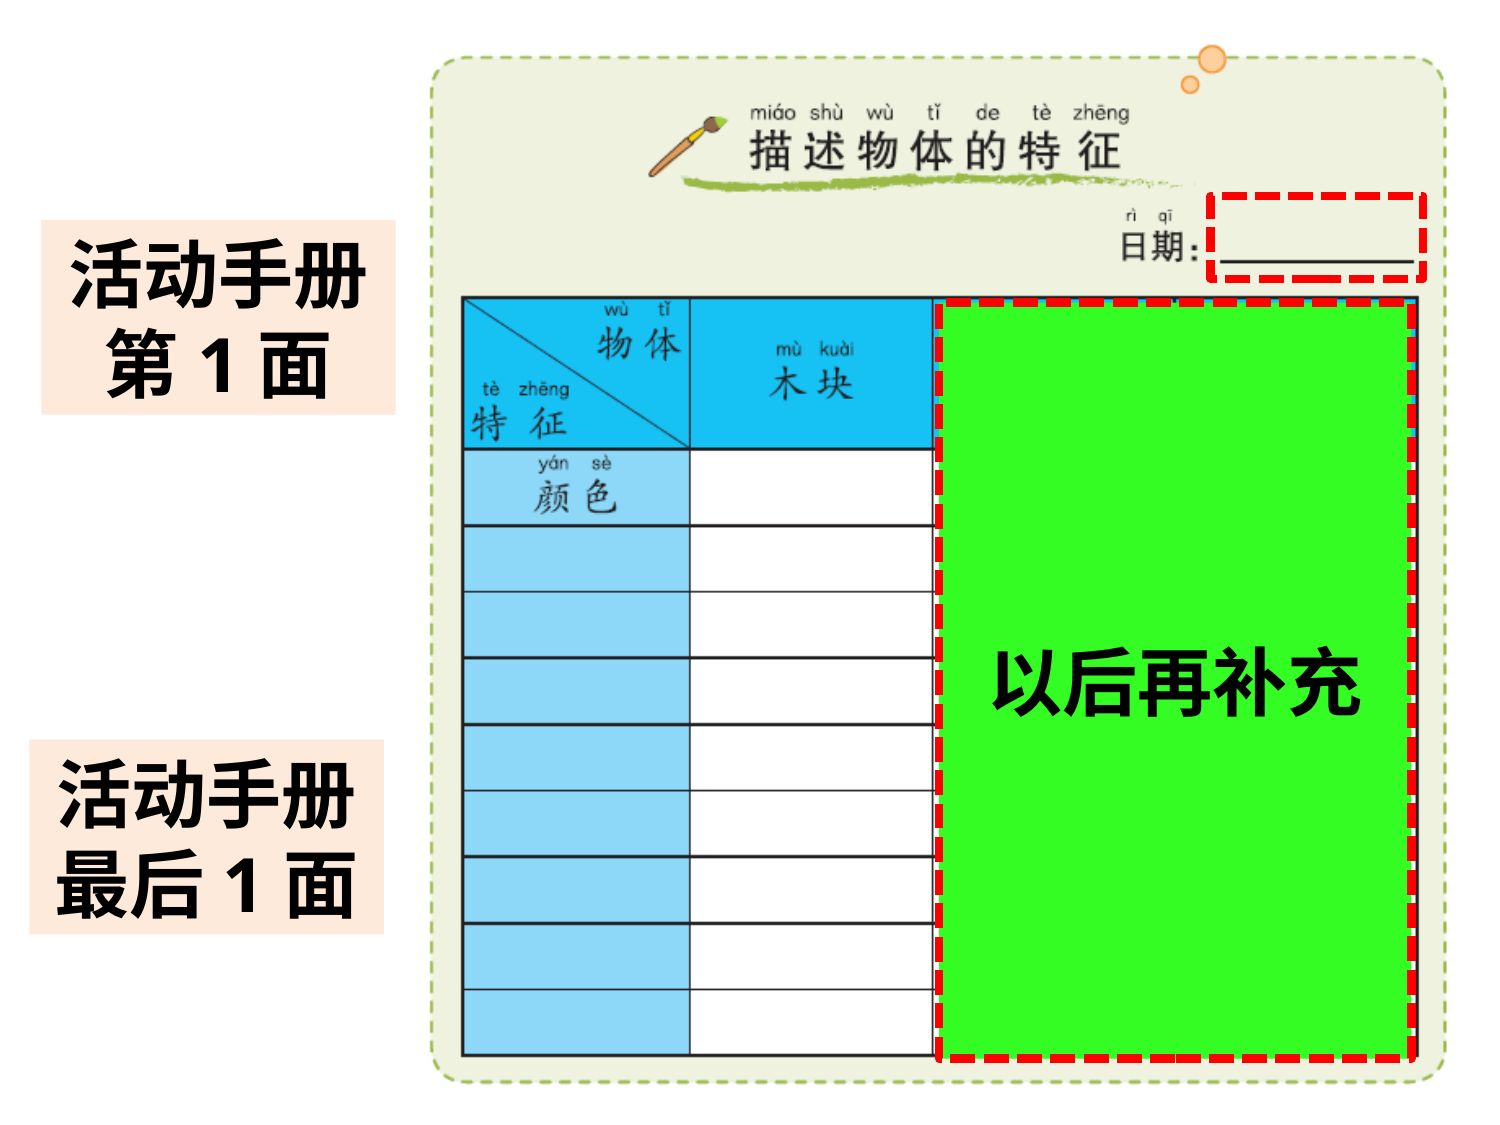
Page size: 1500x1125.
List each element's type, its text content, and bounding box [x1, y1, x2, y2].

picture [418, 42, 1455, 1090]
text_box 活动手册 最后1面 [29, 739, 384, 935]
text_box 活动手册 第1面 [41, 219, 396, 415]
